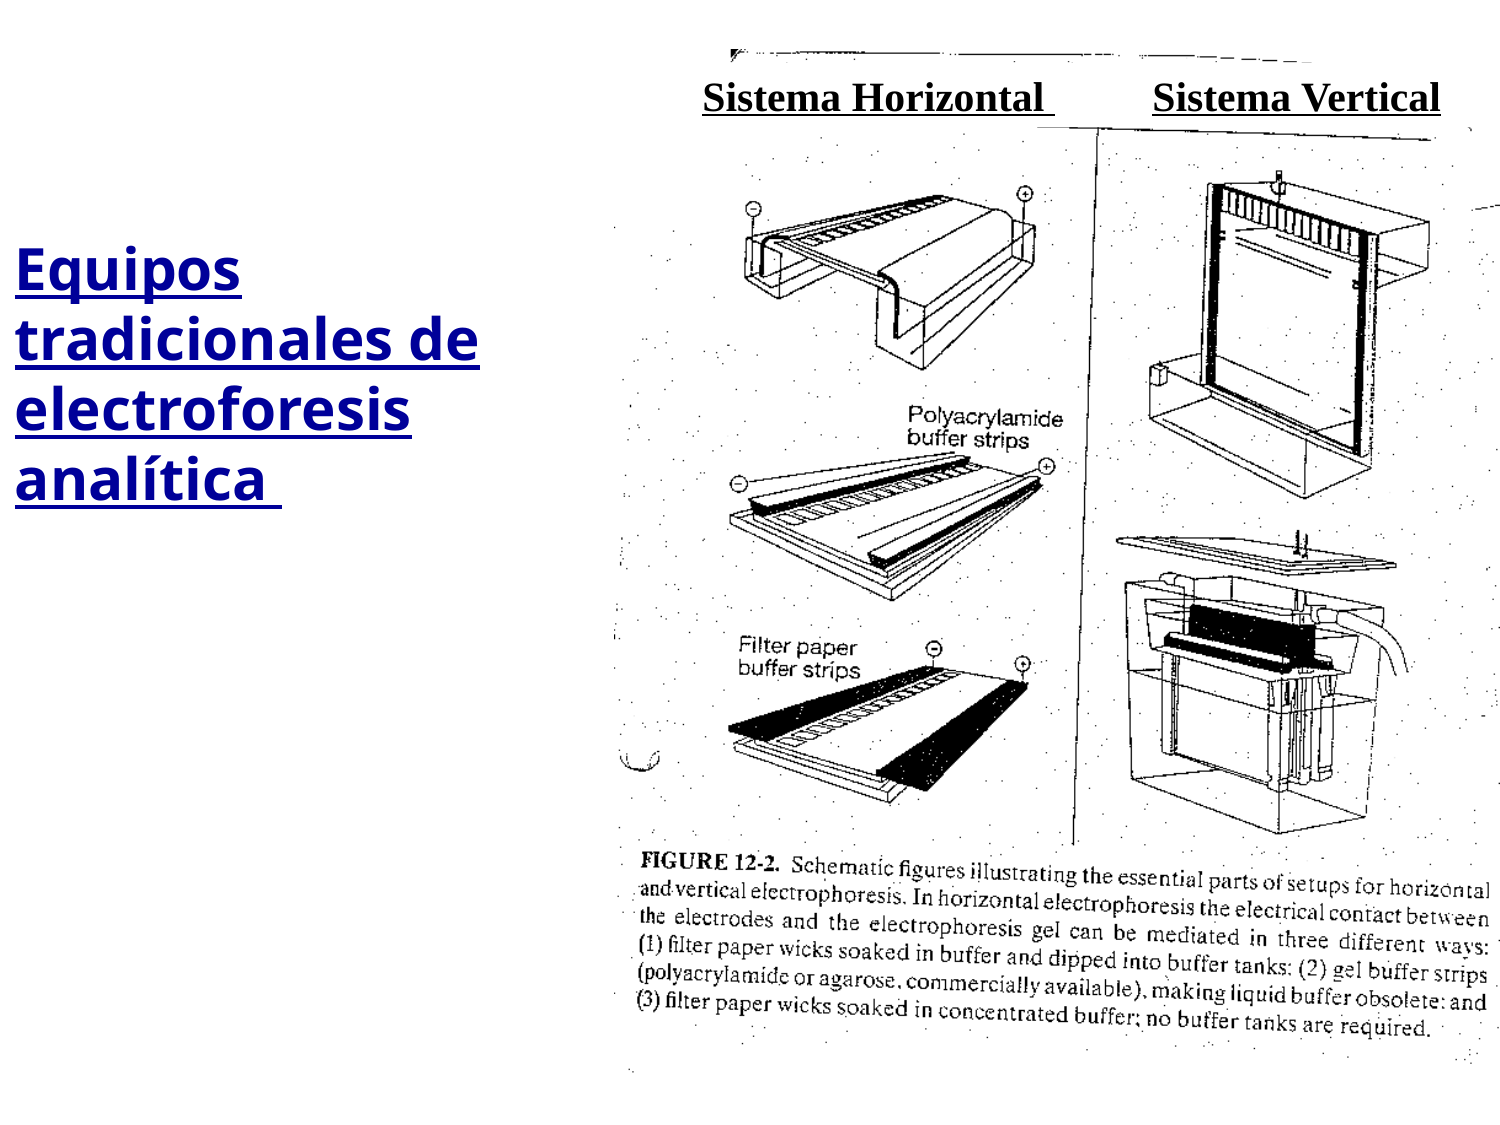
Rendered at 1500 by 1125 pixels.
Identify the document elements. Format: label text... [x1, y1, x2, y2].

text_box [614, 49, 1500, 1076]
text_box Equipos tradicionales de electroforesis analítica [0, 224, 538, 520]
